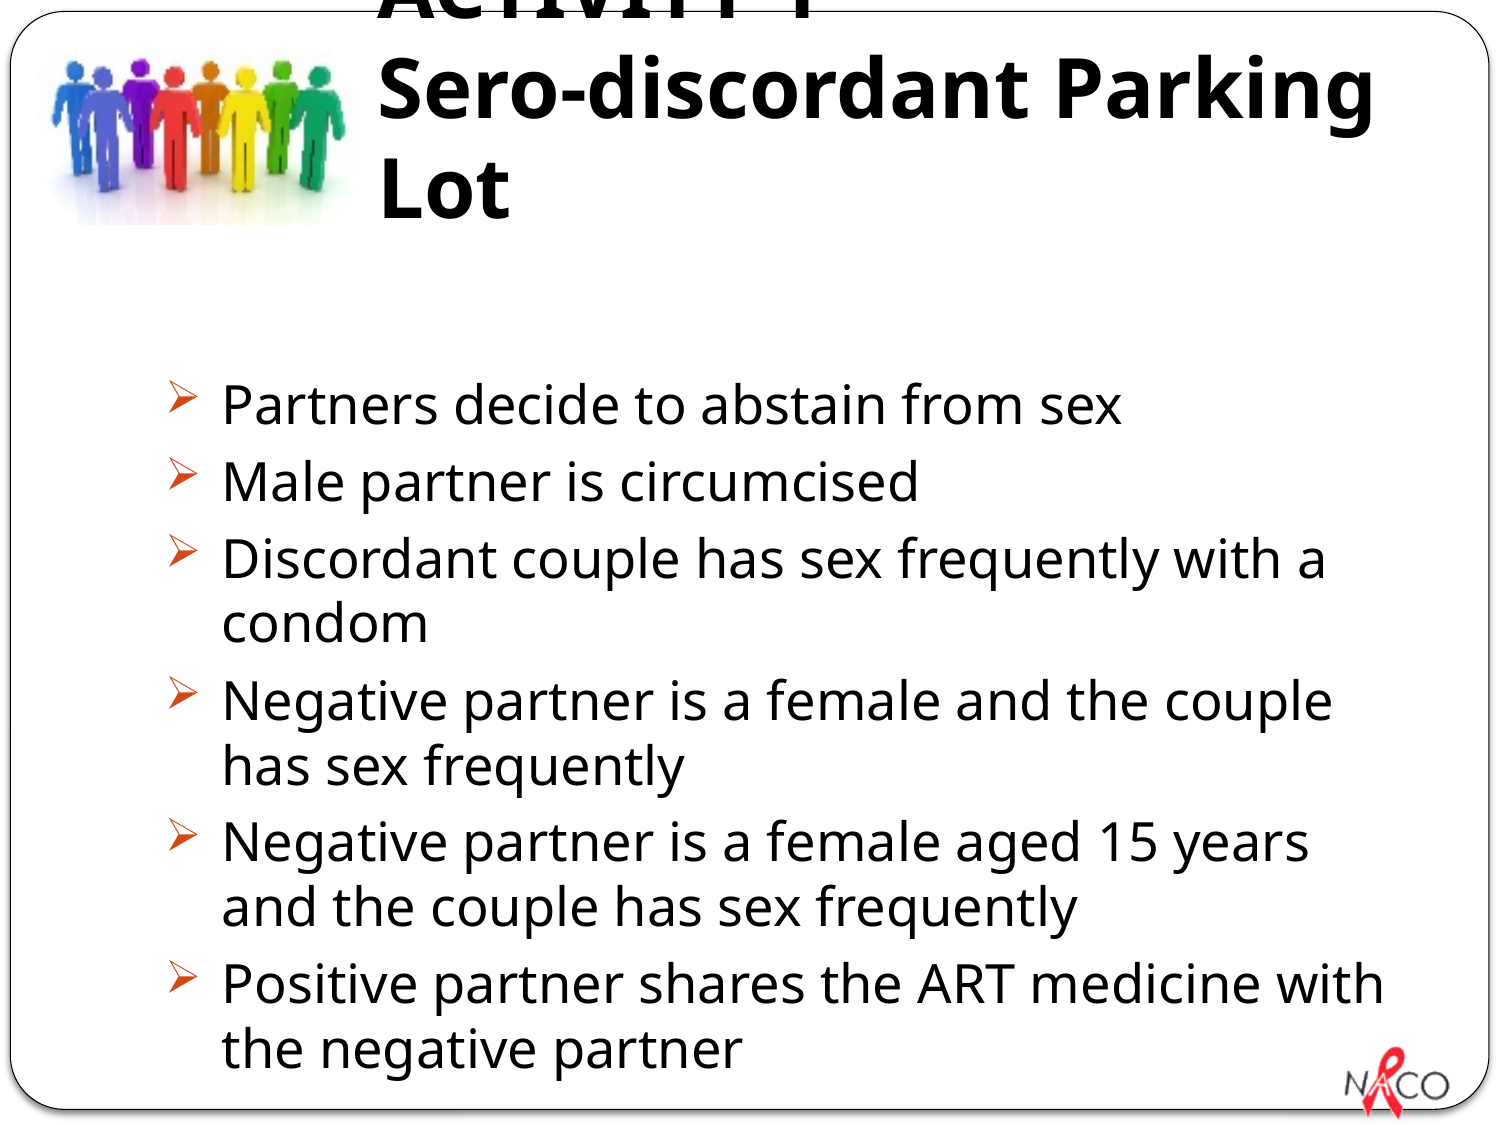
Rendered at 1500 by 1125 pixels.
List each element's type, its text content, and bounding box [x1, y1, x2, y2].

title ACTIVITY 1 Sero-discordant Parking Lot [362, 62, 1426, 251]
picture [37, 49, 360, 226]
list Partners decide to abstain from sex Male partner is circumcised Discordant couple has sex frequently with a condom Negative partner is a female and the couple has sex frequently Negative partner is a female aged 15 years and the couple has sex frequently Positive partner shares the ART medicine with the negative partner [149, 362, 1426, 1013]
picture [1337, 1042, 1455, 1125]
